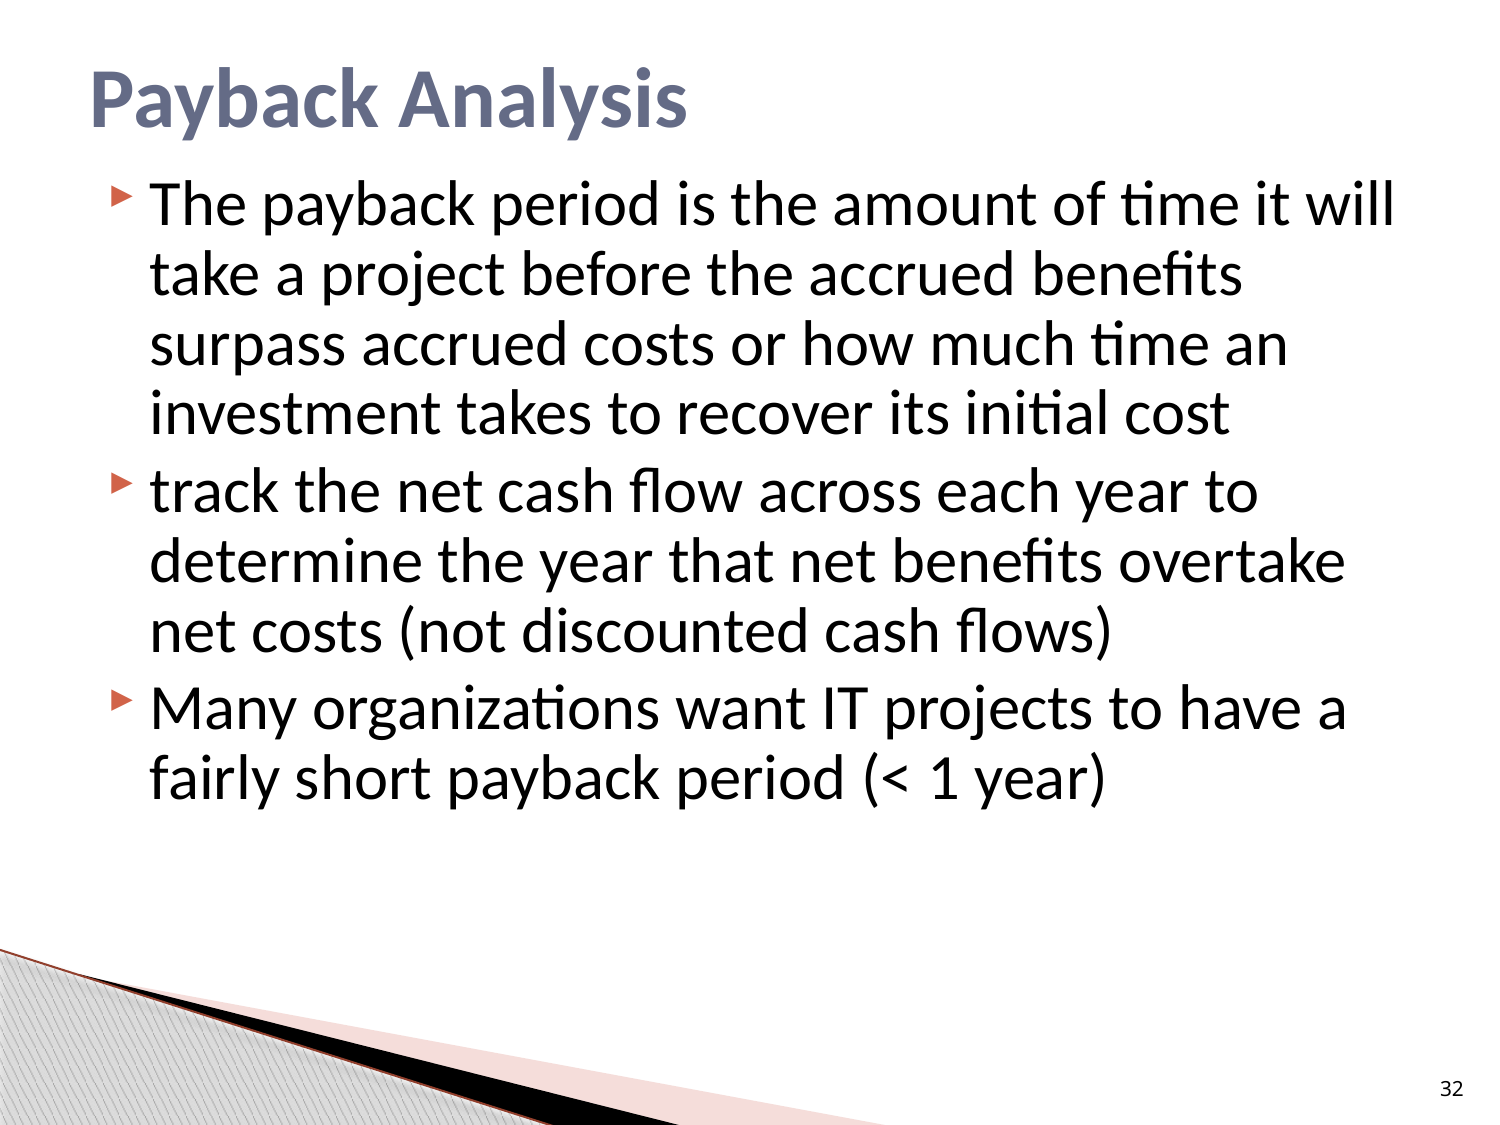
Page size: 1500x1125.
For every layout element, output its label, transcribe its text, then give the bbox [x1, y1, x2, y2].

list The payback period is the amount of time it will take a project before the accrued benefits surpass accrued costs or how much time an investment takes to recover its initial cost track the net cash flow across each year to determine the year that net benefits overtake net costs (not discounted cash flows) Many organizations want IT projects to have a fairly short payback period (< 1 year) [75, 162, 1425, 913]
title Payback Analysis [75, 0, 1425, 162]
slide_number 32 [1418, 1051, 1479, 1112]
